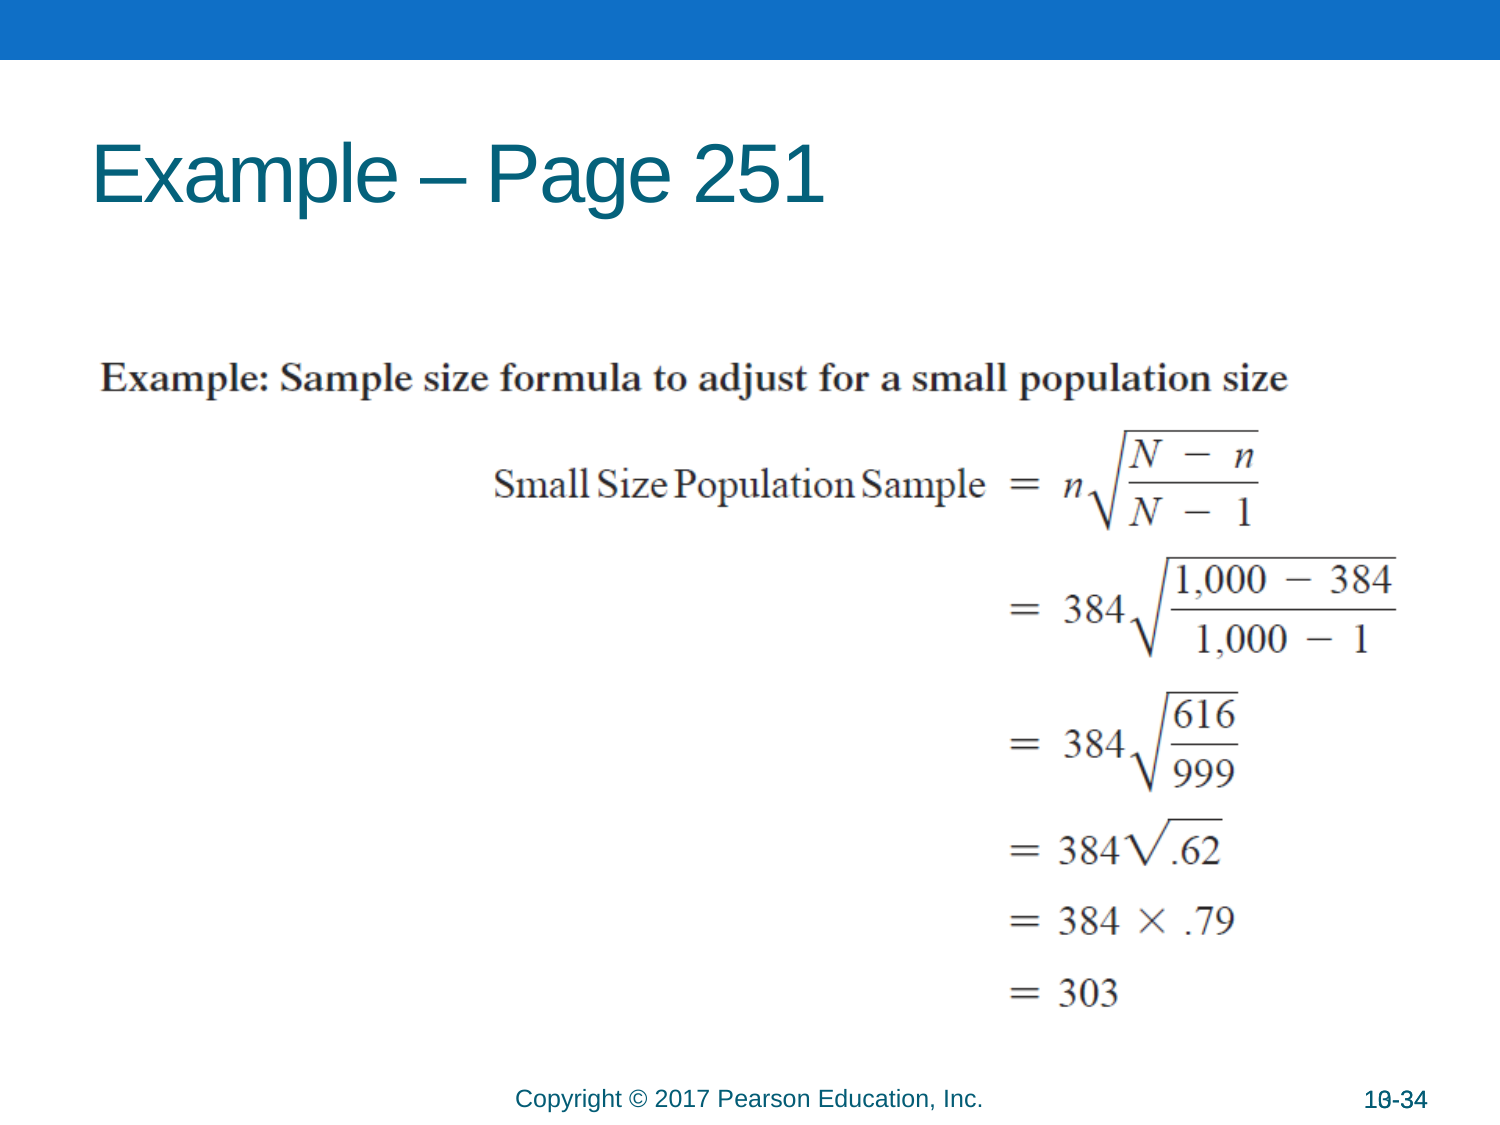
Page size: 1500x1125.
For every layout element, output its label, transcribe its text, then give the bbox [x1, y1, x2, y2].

picture [28, 349, 1473, 1029]
picture [641, 1100, 647, 1107]
title Example – Page 251 [75, 87, 1425, 250]
